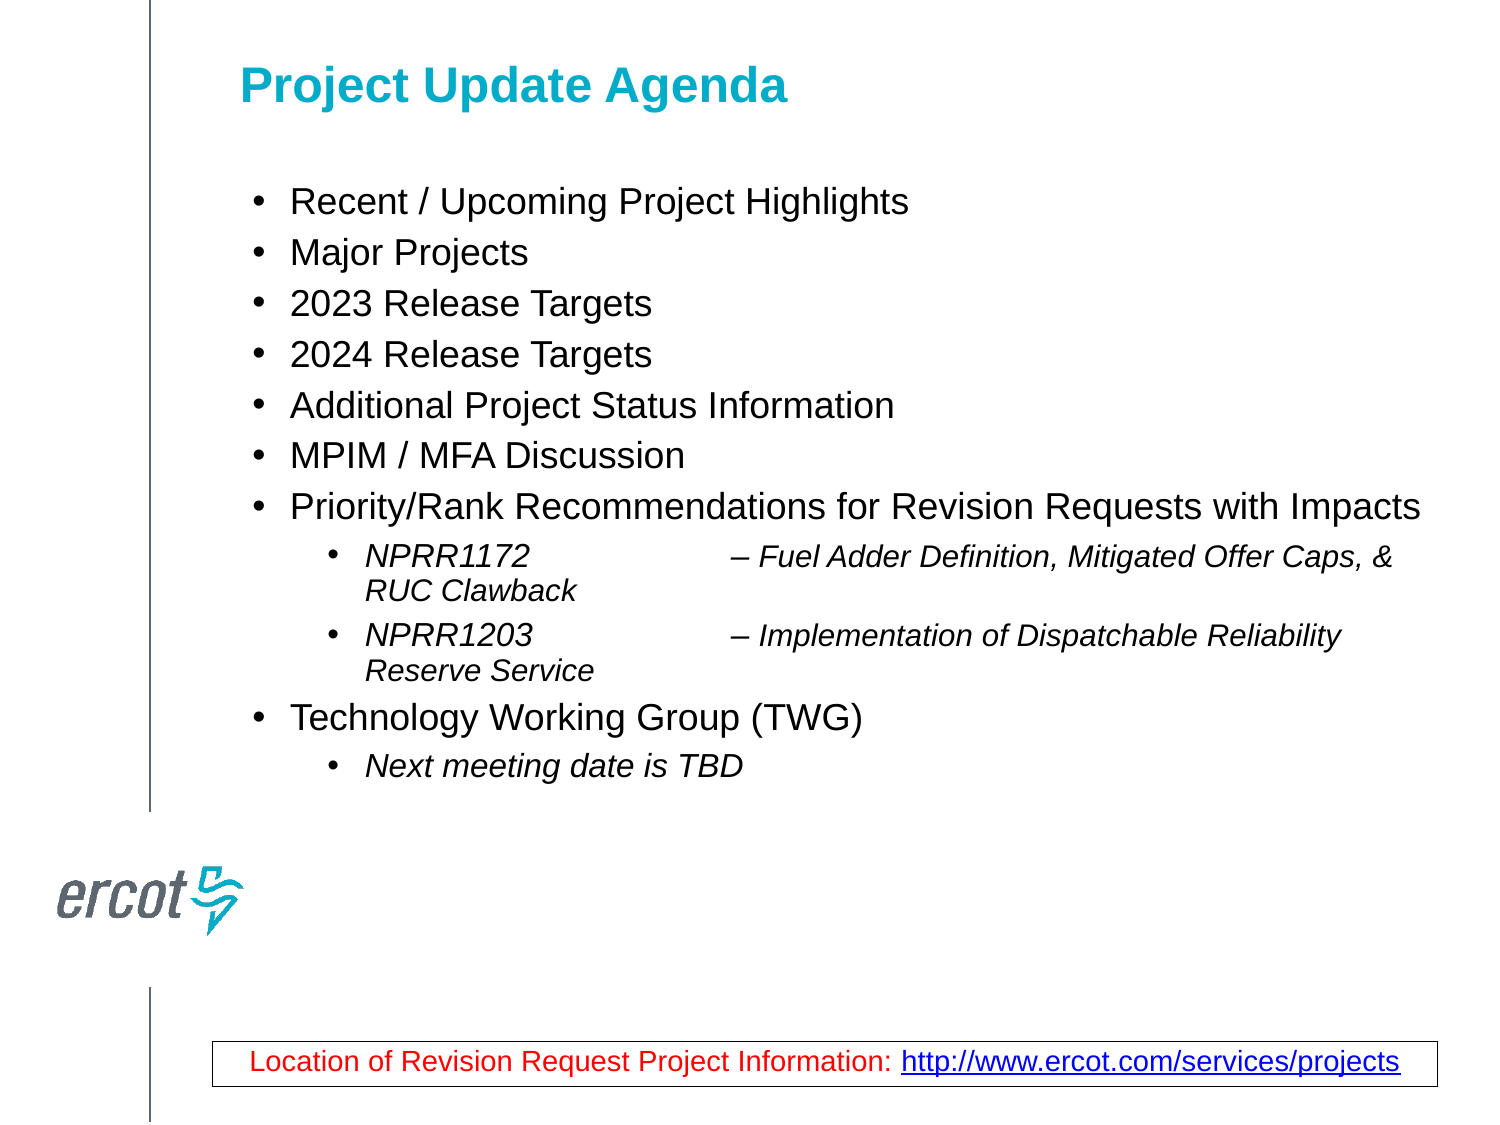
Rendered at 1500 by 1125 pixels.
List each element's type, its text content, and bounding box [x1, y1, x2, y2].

text_box Location of Revision Request Project Information: http://www.ercot.com/services/projects [212, 1041, 1438, 1087]
text_box Project Update Agenda [225, 52, 938, 125]
picture [53, 862, 162, 938]
list Recent / Upcoming Project Highlights Major Projects 2023 Release Targets 2024 Release Targets Additional Project Status Information MPIM / MFA Discussion Priority/Rank Recommendations for Revision Requests with Impacts NPRR1172 – Fuel Adder Definition, Mitigated Offer Caps, & RUC Clawback NPRR1203 – Implementation of Dispatchable Reliability Reserve Service Technology Working Group (TWG) Next meeting date is TBD [162, 174, 1450, 1025]
